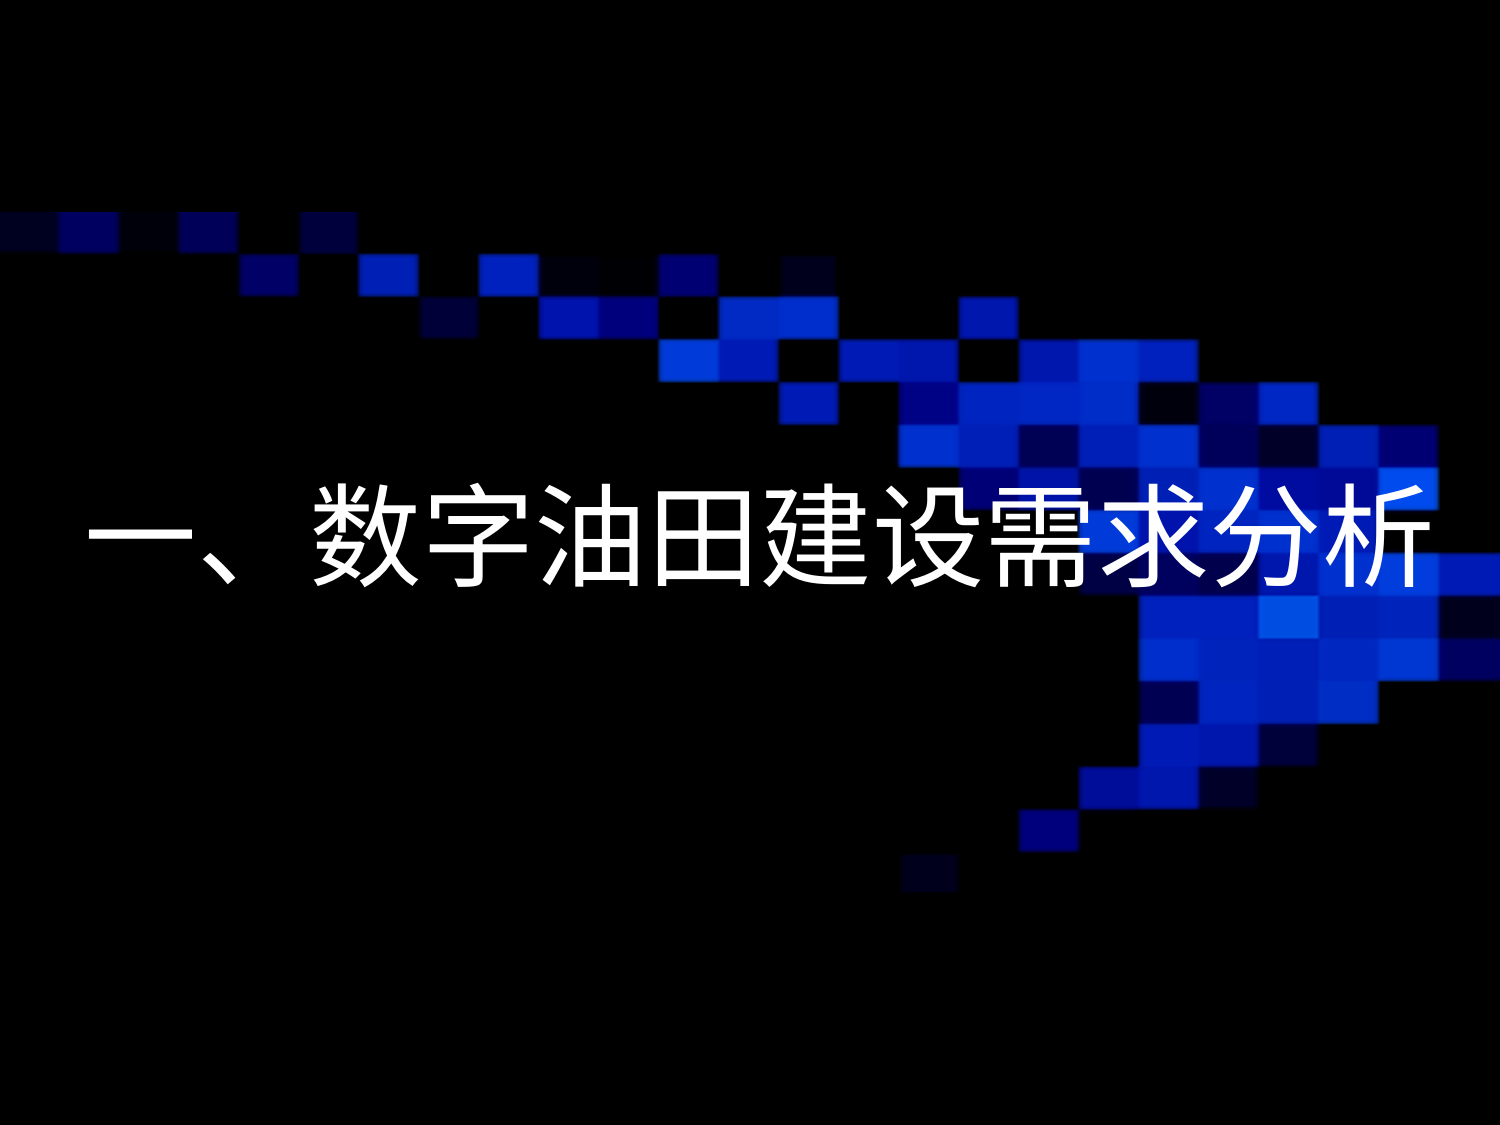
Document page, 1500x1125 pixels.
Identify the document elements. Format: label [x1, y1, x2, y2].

text_box [0, 0, 1500, 1125]
